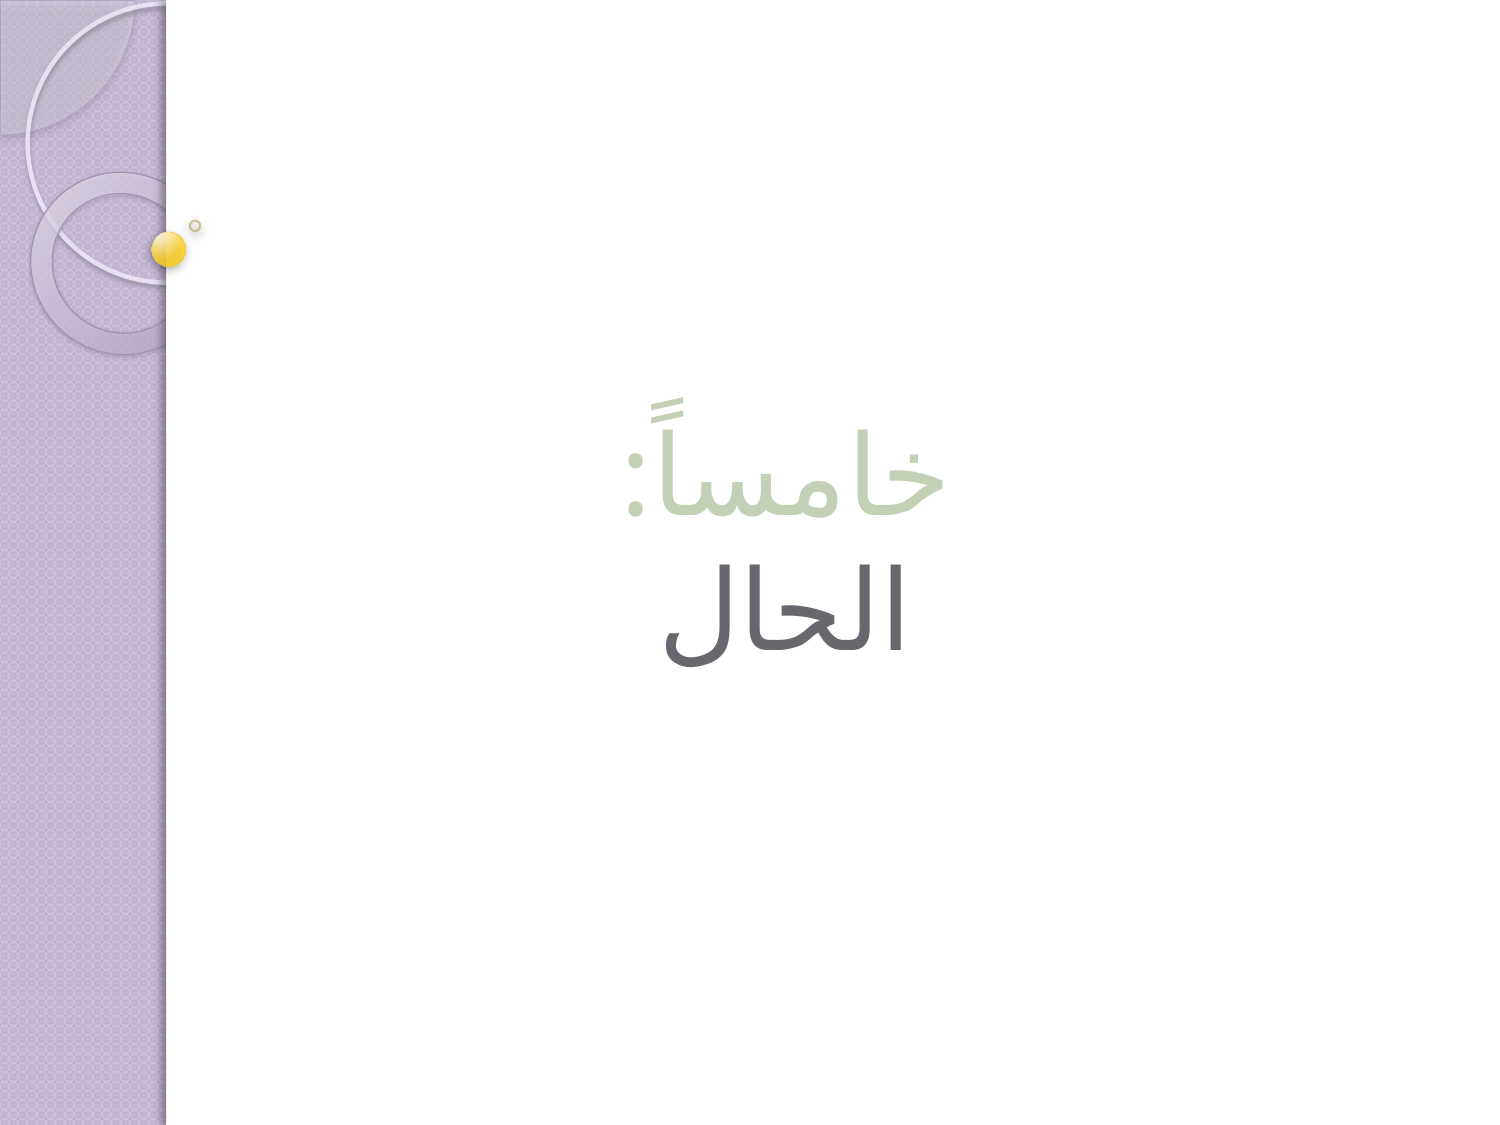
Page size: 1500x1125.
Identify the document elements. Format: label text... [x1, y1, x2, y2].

title خامساً: الحال [253, 160, 1317, 681]
